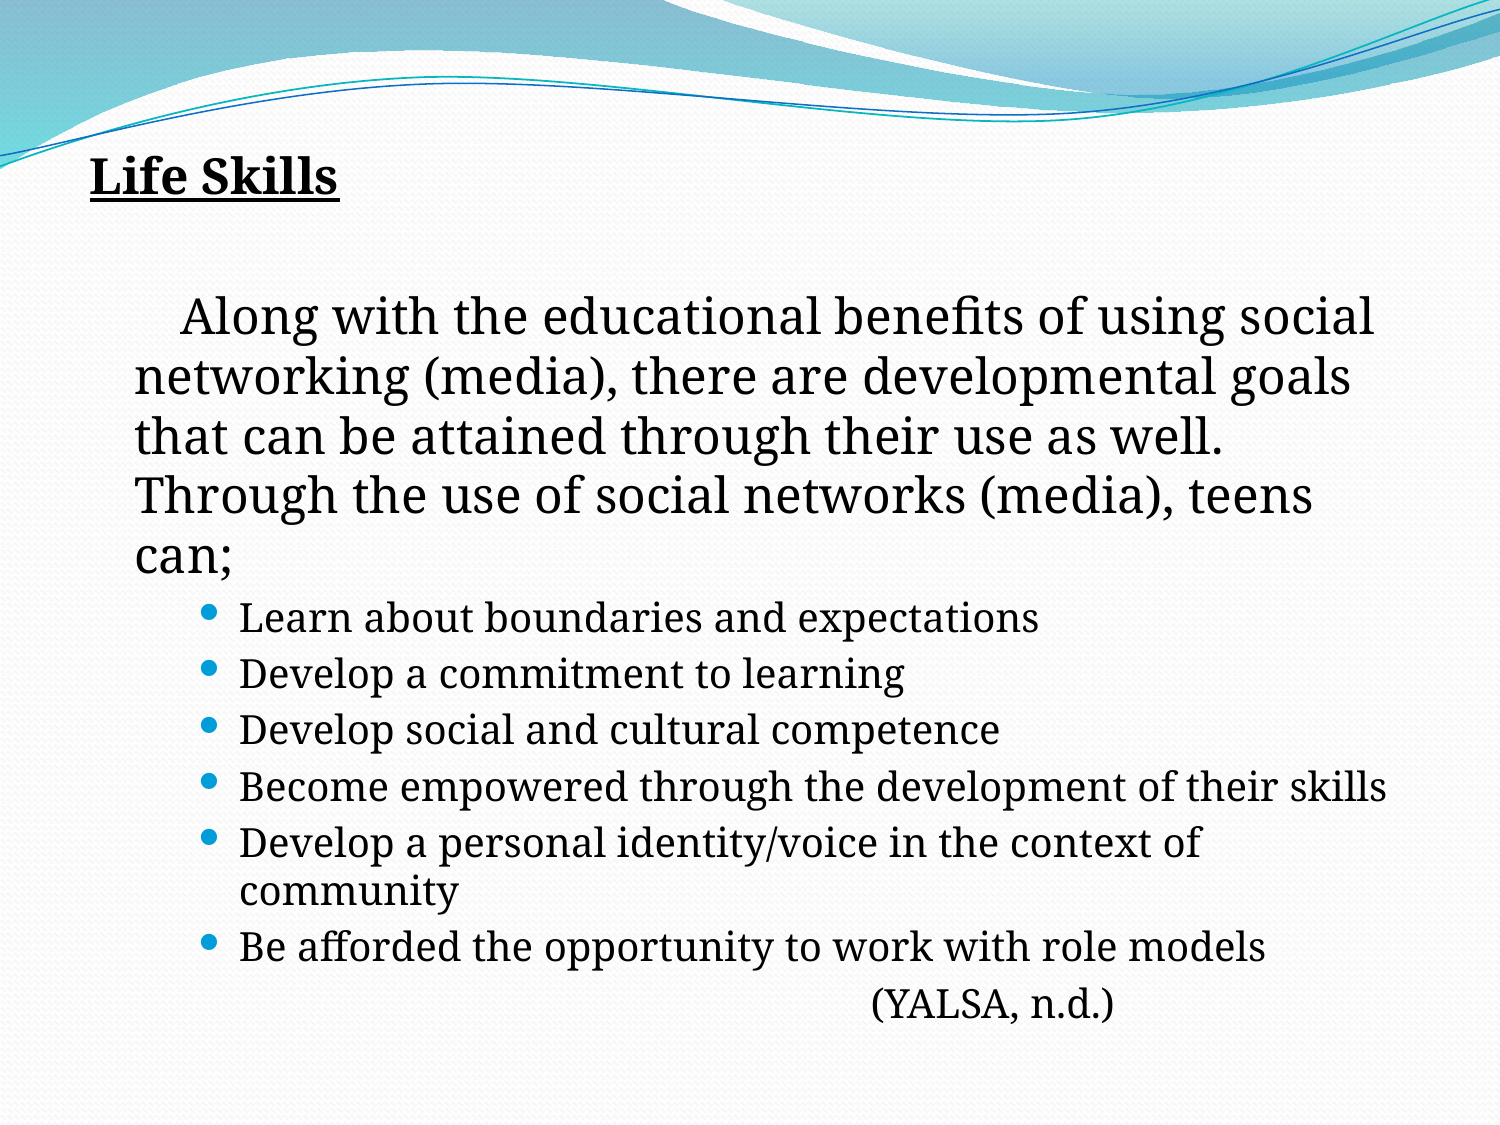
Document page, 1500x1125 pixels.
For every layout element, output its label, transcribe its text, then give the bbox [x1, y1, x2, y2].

list Life Skills Along with the educational benefits of using social networking (media), there are developmental goals that can be attained through their use as well. Through the use of social networks (media), teens can; Learn about boundaries and expectations Develop a commitment to learning Develop social and cultural competence Become empowered through the development of their skills Develop a personal identity/voice in the context of community Be afforded the opportunity to work with role models (YALSA, n.d.) [75, 137, 1425, 1038]
